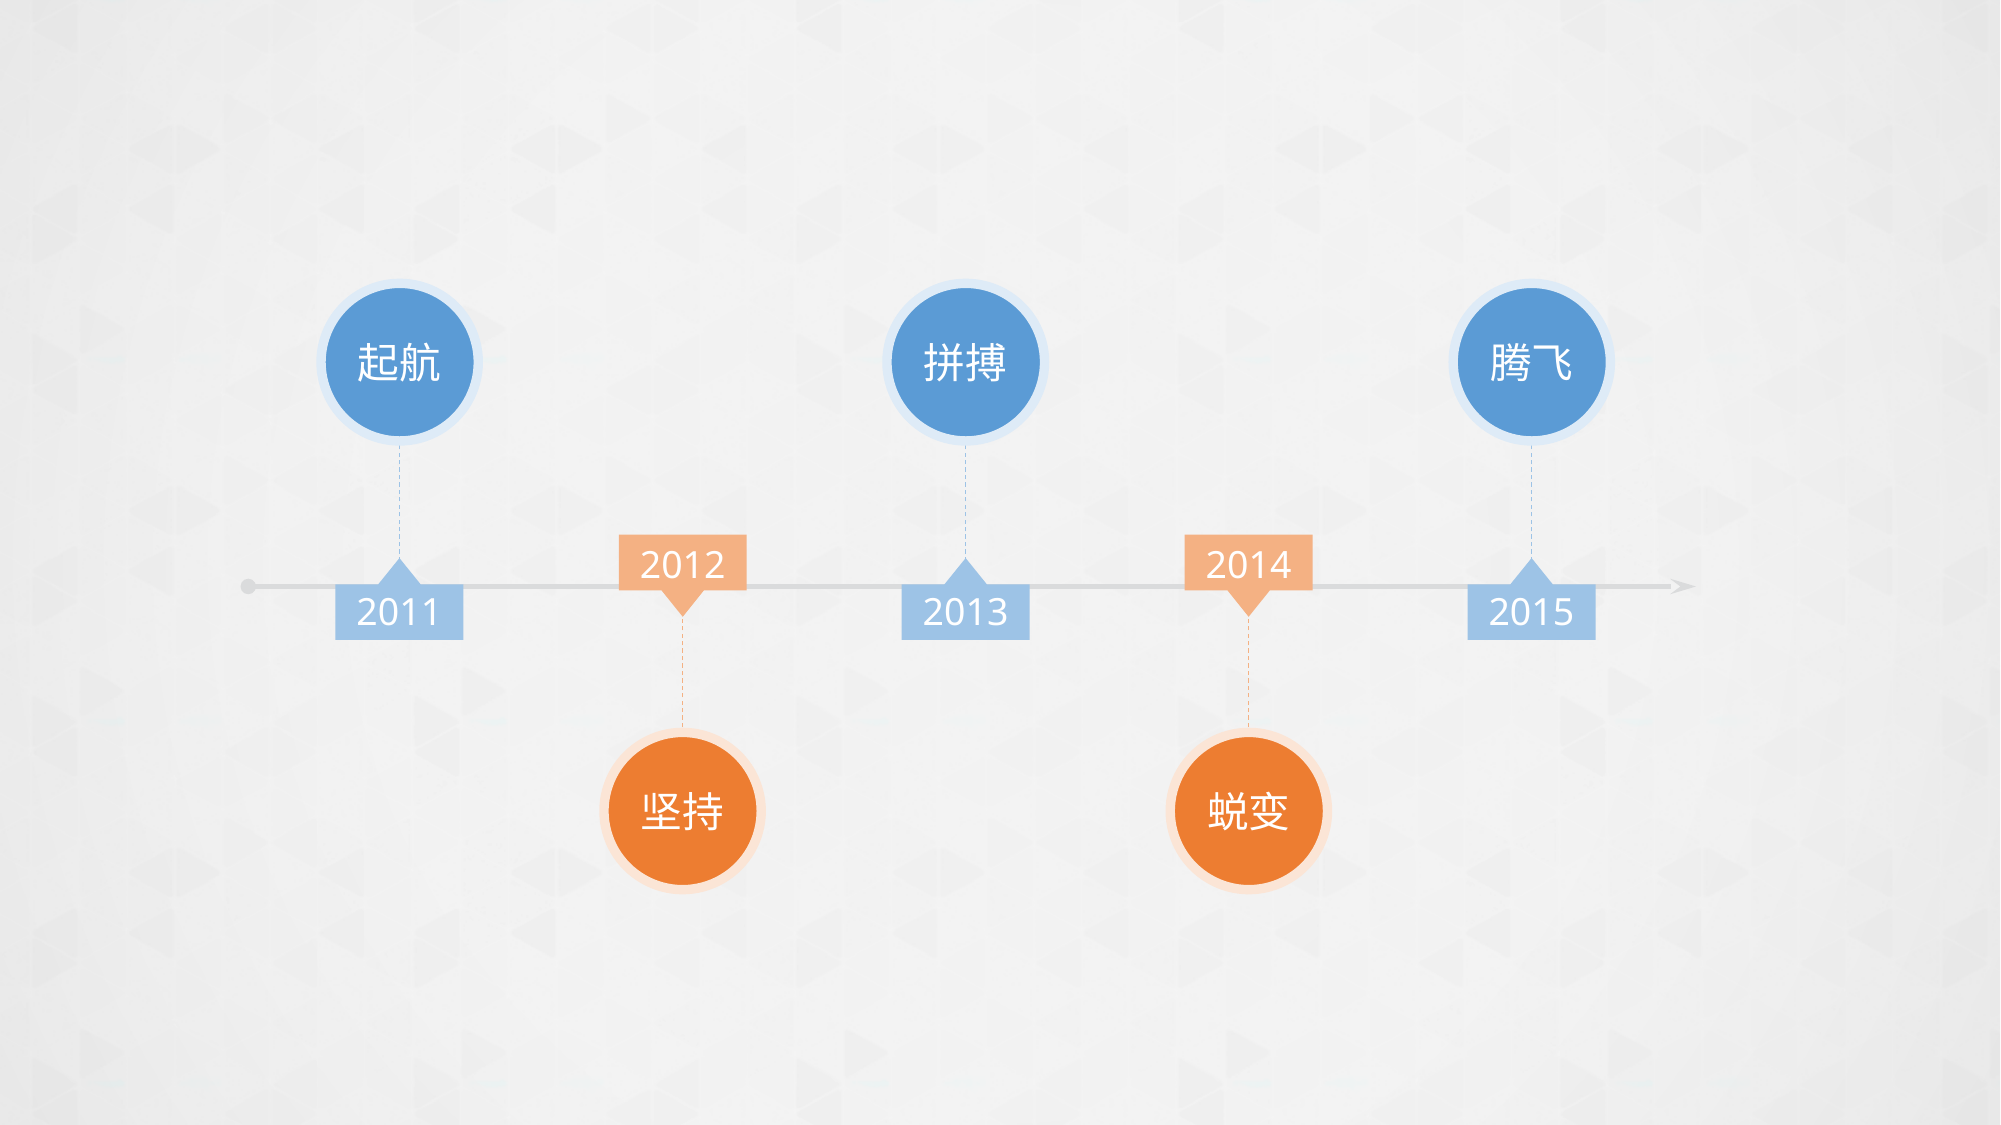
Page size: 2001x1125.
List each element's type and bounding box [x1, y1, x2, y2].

picture [0, 0, 2001, 1125]
text_box [248, 283, 1696, 890]
